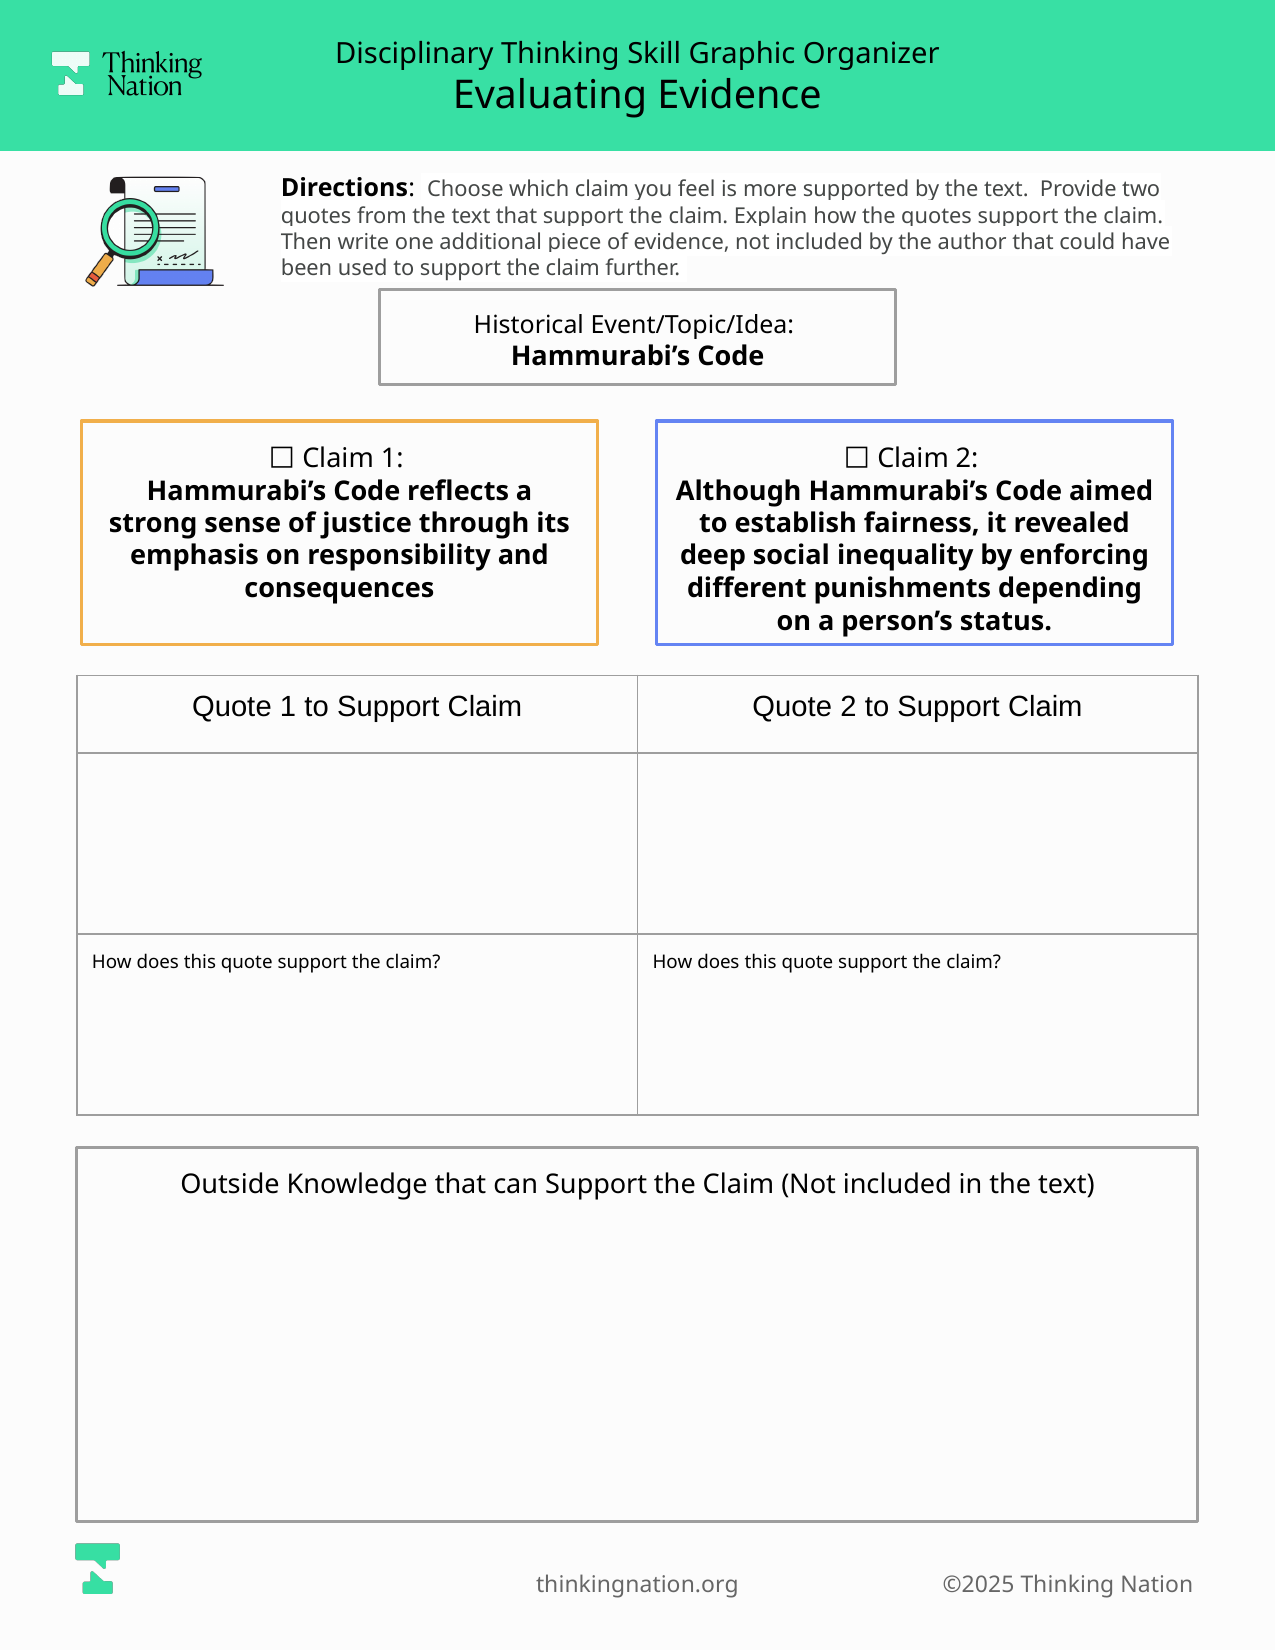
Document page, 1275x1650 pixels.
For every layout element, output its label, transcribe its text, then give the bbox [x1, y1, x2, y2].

table_header Quote 2 to Support Claim [638, 676, 1197, 752]
picture [35, 37, 207, 109]
picture [76, 153, 234, 311]
text_box ⬜ Claim 1: Hammurabi’s Code reflects a strong sense of justice through its emphasis on responsibility and consequences [81, 420, 598, 645]
table_cell [638, 754, 1197, 933]
table_cell How does this quote support the claim? [78, 935, 637, 1114]
text_box Outside Knowledge that can Support the Claim (Not included in the text) [76, 1147, 1198, 1522]
table_cell [78, 754, 637, 933]
text_box Historical Event/Topic/Idea: Hammurabi’s Code [379, 289, 896, 385]
text_box ©2025 Thinking Nation [907, 1553, 1210, 1605]
text_box thinkingnation.org [486, 1553, 789, 1605]
table_header Quote 1 to Support Claim [78, 676, 637, 752]
picture [62, 1533, 133, 1604]
text_box Directions: Choose which claim you feel is more supported by the text. Provide two quotes from the text that support the claim. Explain how the quotes support the claim. Then write one additional piece of evidence, not included by the author that could have been used to support the claim further. [262, 170, 1198, 281]
text_box ⬜ Claim 2: Although Hammurabi’s Code aimed to establish fairness, it revealed deep social inequality by enforcing different punishments depending on a person’s status. [656, 420, 1173, 645]
text_box Disciplinary Thinking Skill Graphic Organizer Evaluating Evidence [0, 0, 1275, 151]
table_cell How does this quote support the claim? [638, 935, 1197, 1114]
